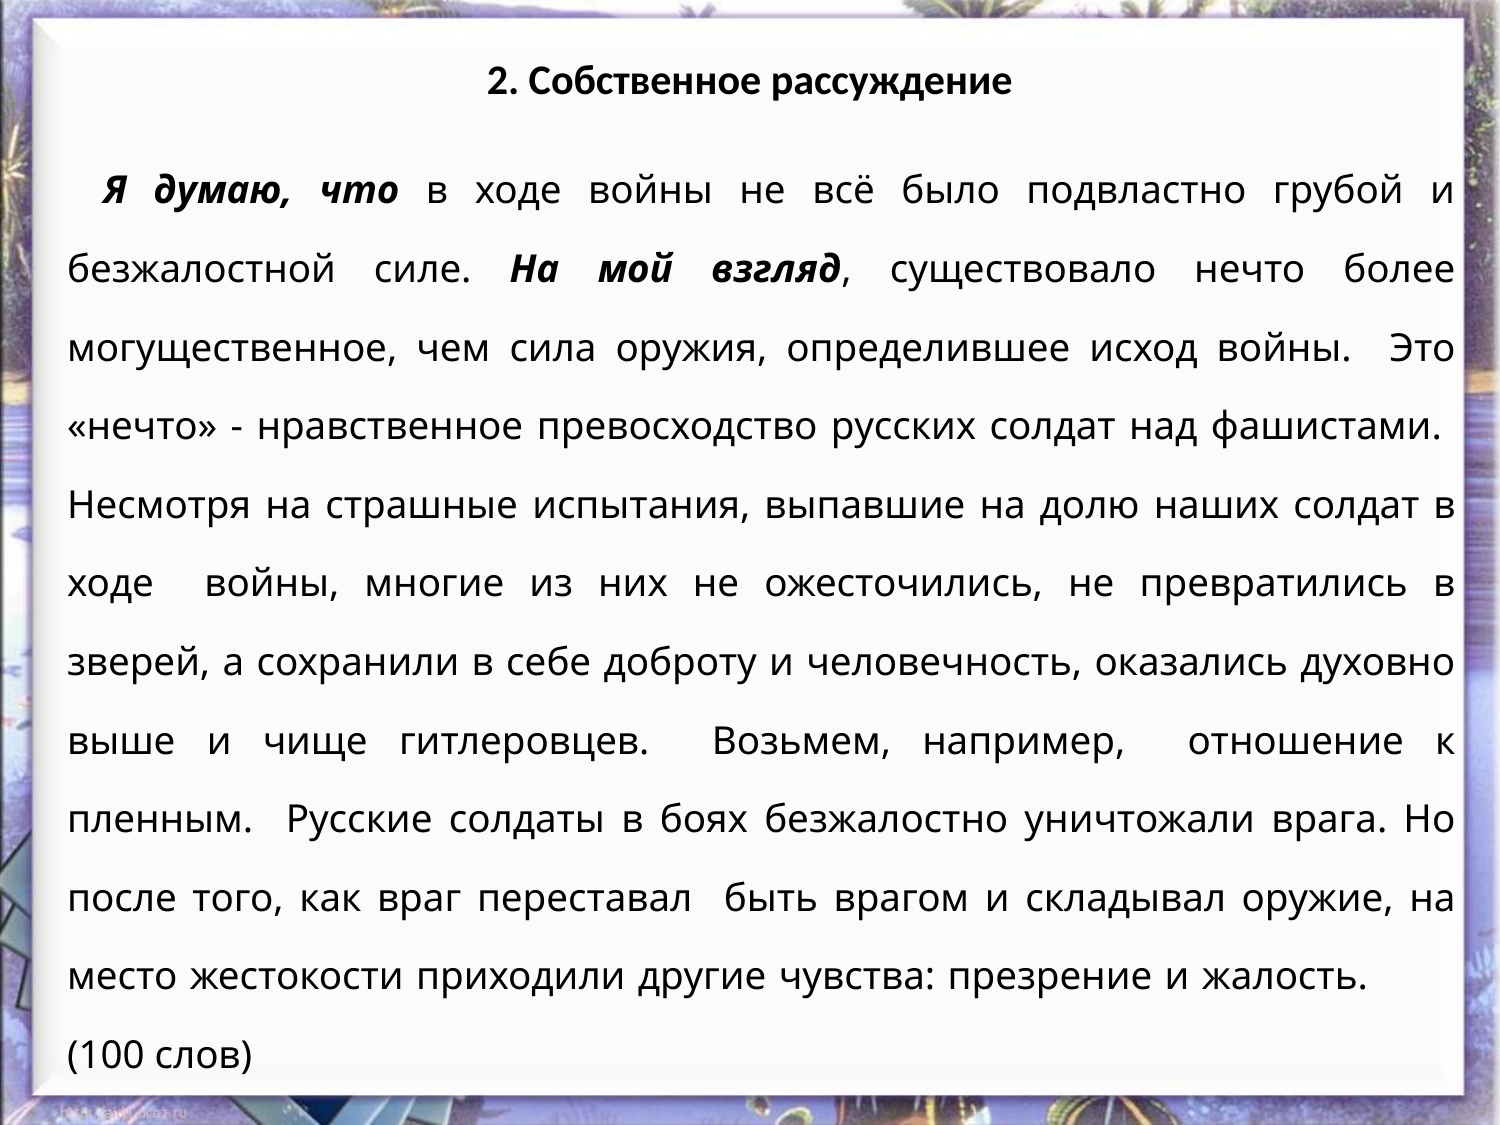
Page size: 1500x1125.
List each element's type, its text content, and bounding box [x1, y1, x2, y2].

picture [0, 0, 1500, 1125]
list Я думаю, что в ходе войны не всё было подвластно грубой и безжалостной силе. На мой взгляд, существовало нечто более могущественное, чем сила оружия, определившее исход войны. Это «нечто» - нравственное превосходство русских солдат над фашистами. Несмотря на страшные испытания, выпавшие на долю наших солдат в ходе войны, многие из них не ожесточились, не превратились в зверей, а сохранили в себе доброту и человечность, оказались духовно выше и чище гитлеровцев. Возьмем, например, отношение к пленным. Русские солдаты в боях безжалостно уничтожали врага. Но после того, как враг переставал быть врагом и складывал оружие, на место жестокости приходили другие чувства: презрение и жалость. (100 слов) [0, 125, 1471, 1094]
title 2. Собственное рассуждение [75, 45, 1425, 125]
